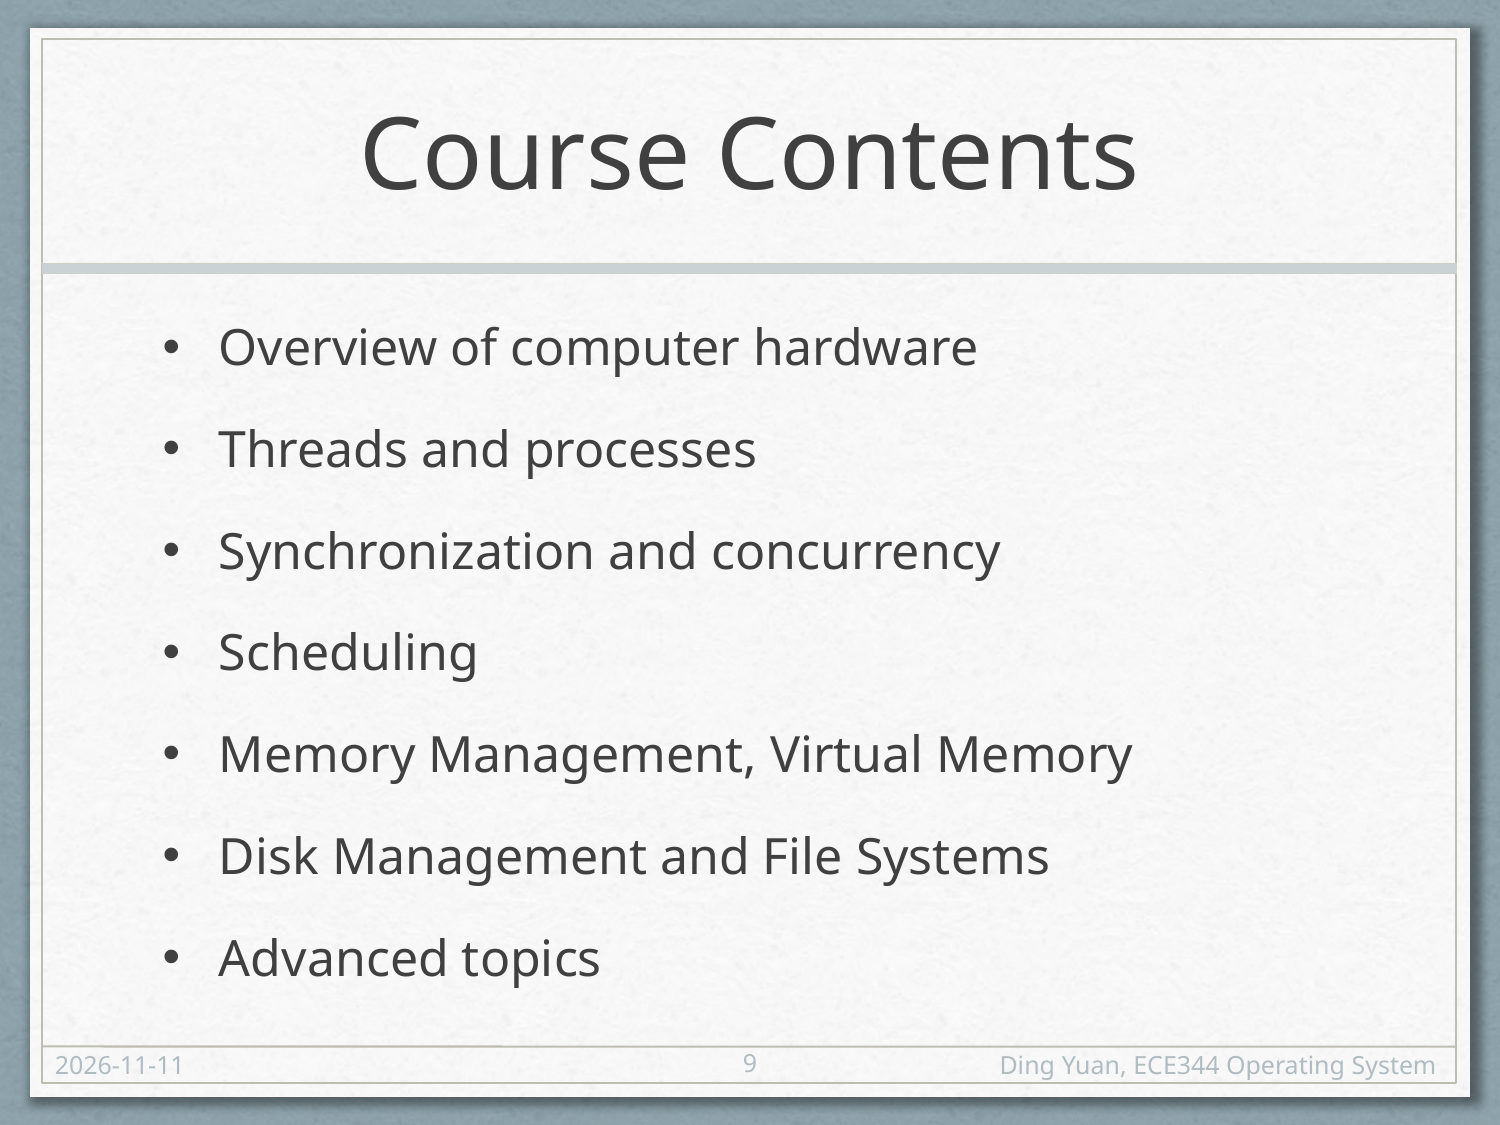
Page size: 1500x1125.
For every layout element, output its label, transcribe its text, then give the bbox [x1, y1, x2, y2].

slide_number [39, 1045, 390, 1088]
slide_number 9 [687, 1042, 813, 1088]
list Overview of computer hardware Threads and processes Synchronization and concurrency Scheduling Memory Management, Virtual Memory Disk Management and File Systems Advanced topics [147, 308, 1414, 1004]
footer Ding Yuan, ECE344 Operating System [977, 1045, 1453, 1088]
picture [30, 28, 1470, 1097]
title Course Contents [147, 40, 1353, 260]
